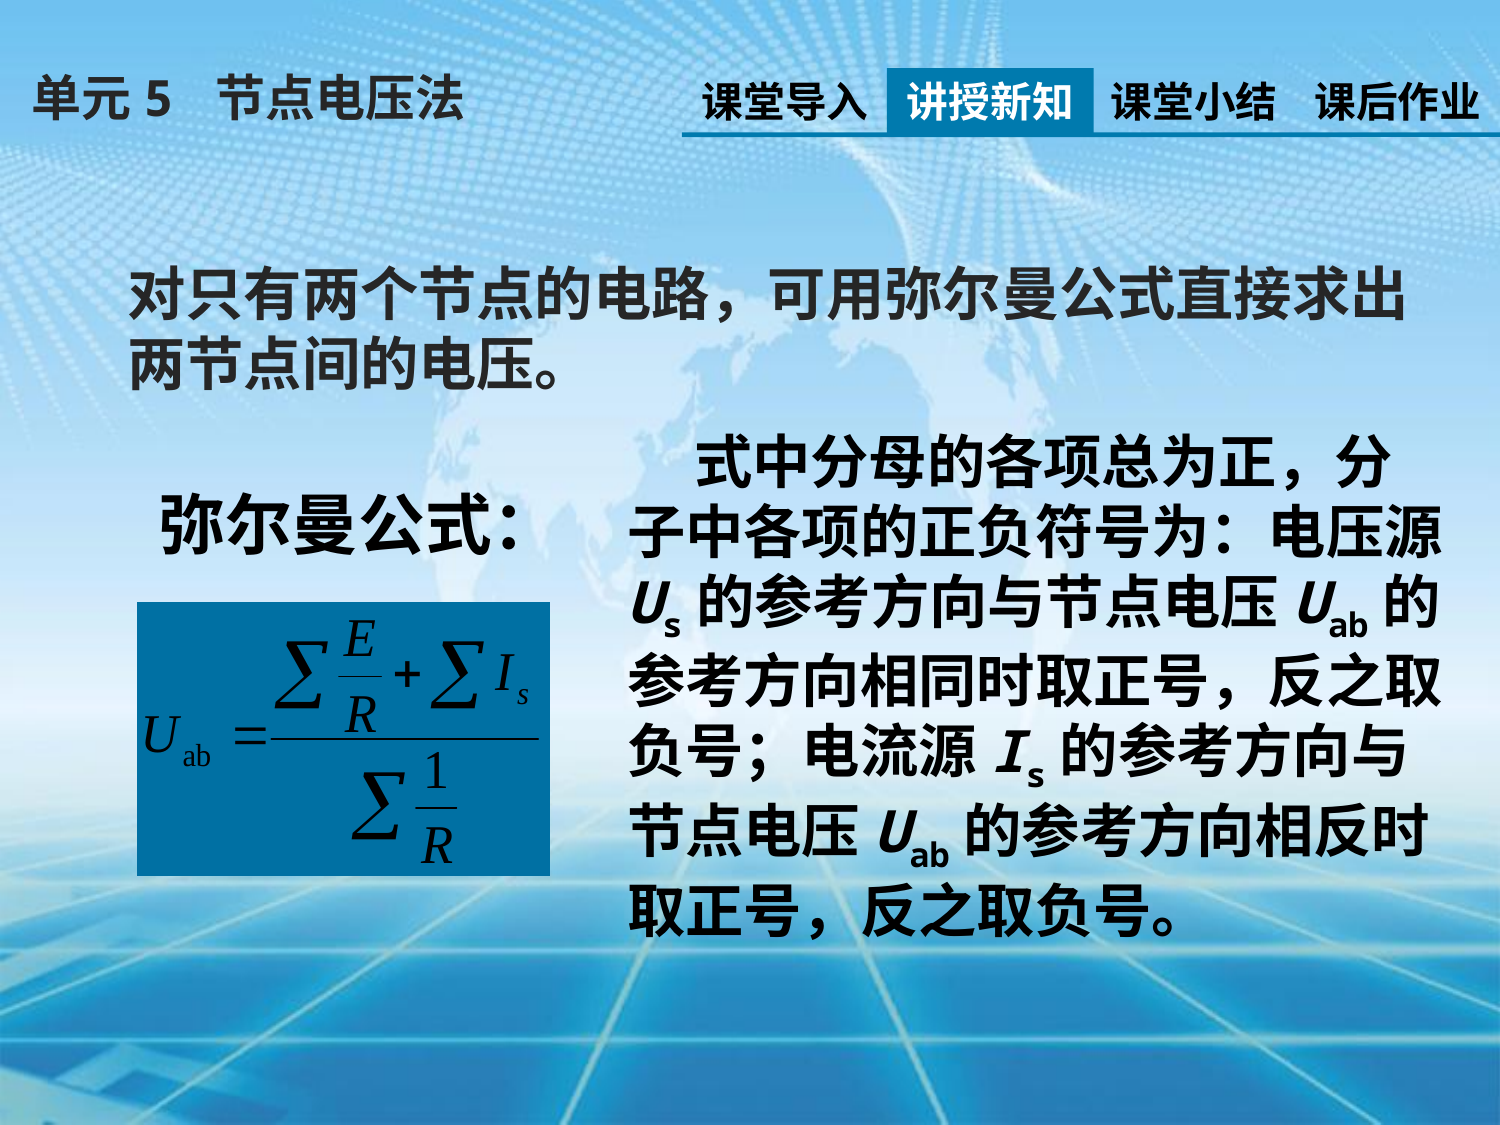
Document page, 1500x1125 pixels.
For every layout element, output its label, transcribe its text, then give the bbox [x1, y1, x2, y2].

picture [0, 0, 1500, 1125]
text_box 对只有两个节点的电路，可用弥尔曼公式直接求出两节点间的电压。 [112, 249, 1450, 405]
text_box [16, 59, 1500, 135]
text_box 式中分母的各项总为正，分子中各项的正负符号为：电压源Us的参考方向与节点电压Uab的参考方向相同时取正号，反之取负号；电流源Is的参考方向与节点电压Uab的参考方向相反时取正号，反之取负号。 [612, 417, 1463, 952]
text_box 弥尔曼公式： [143, 475, 557, 570]
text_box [137, 602, 550, 877]
